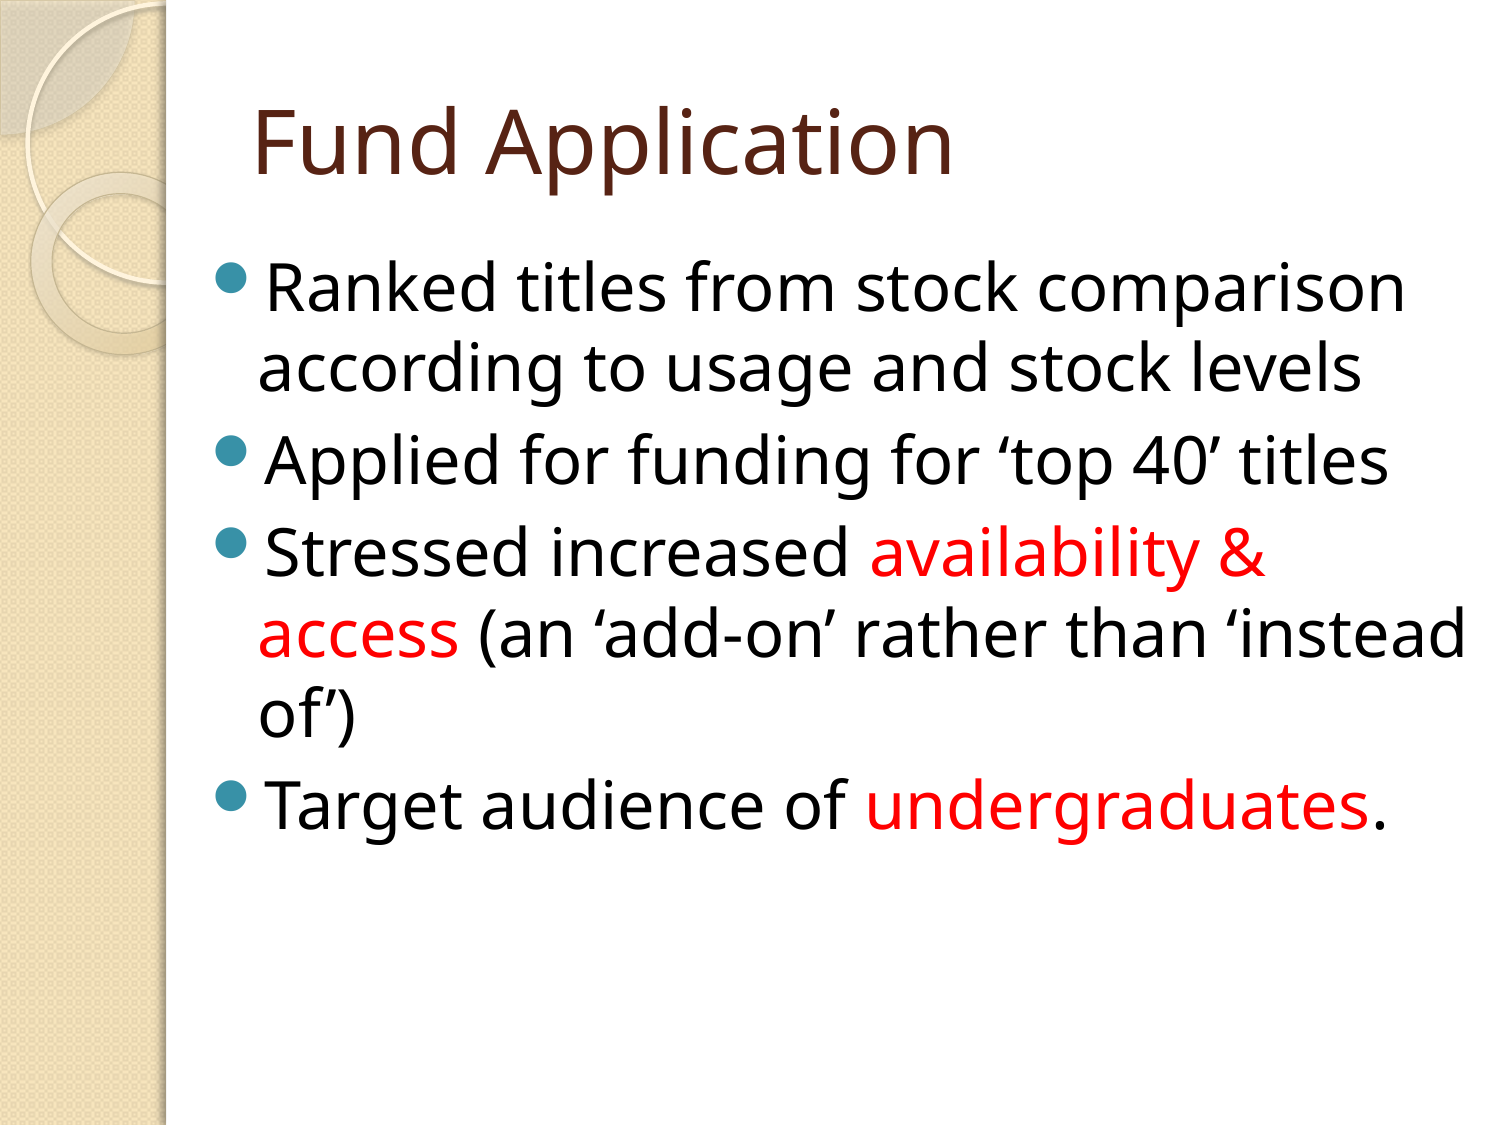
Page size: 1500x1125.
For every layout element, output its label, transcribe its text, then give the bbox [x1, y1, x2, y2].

list Ranked titles from stock comparison according to usage and stock levels Applied for funding for ‘top 40’ titles Stressed increased availability & access (an ‘add-on’ rather than ‘instead of’) Target audience of undergraduates. [183, 237, 1500, 1125]
title Fund Application [235, 45, 1466, 233]
